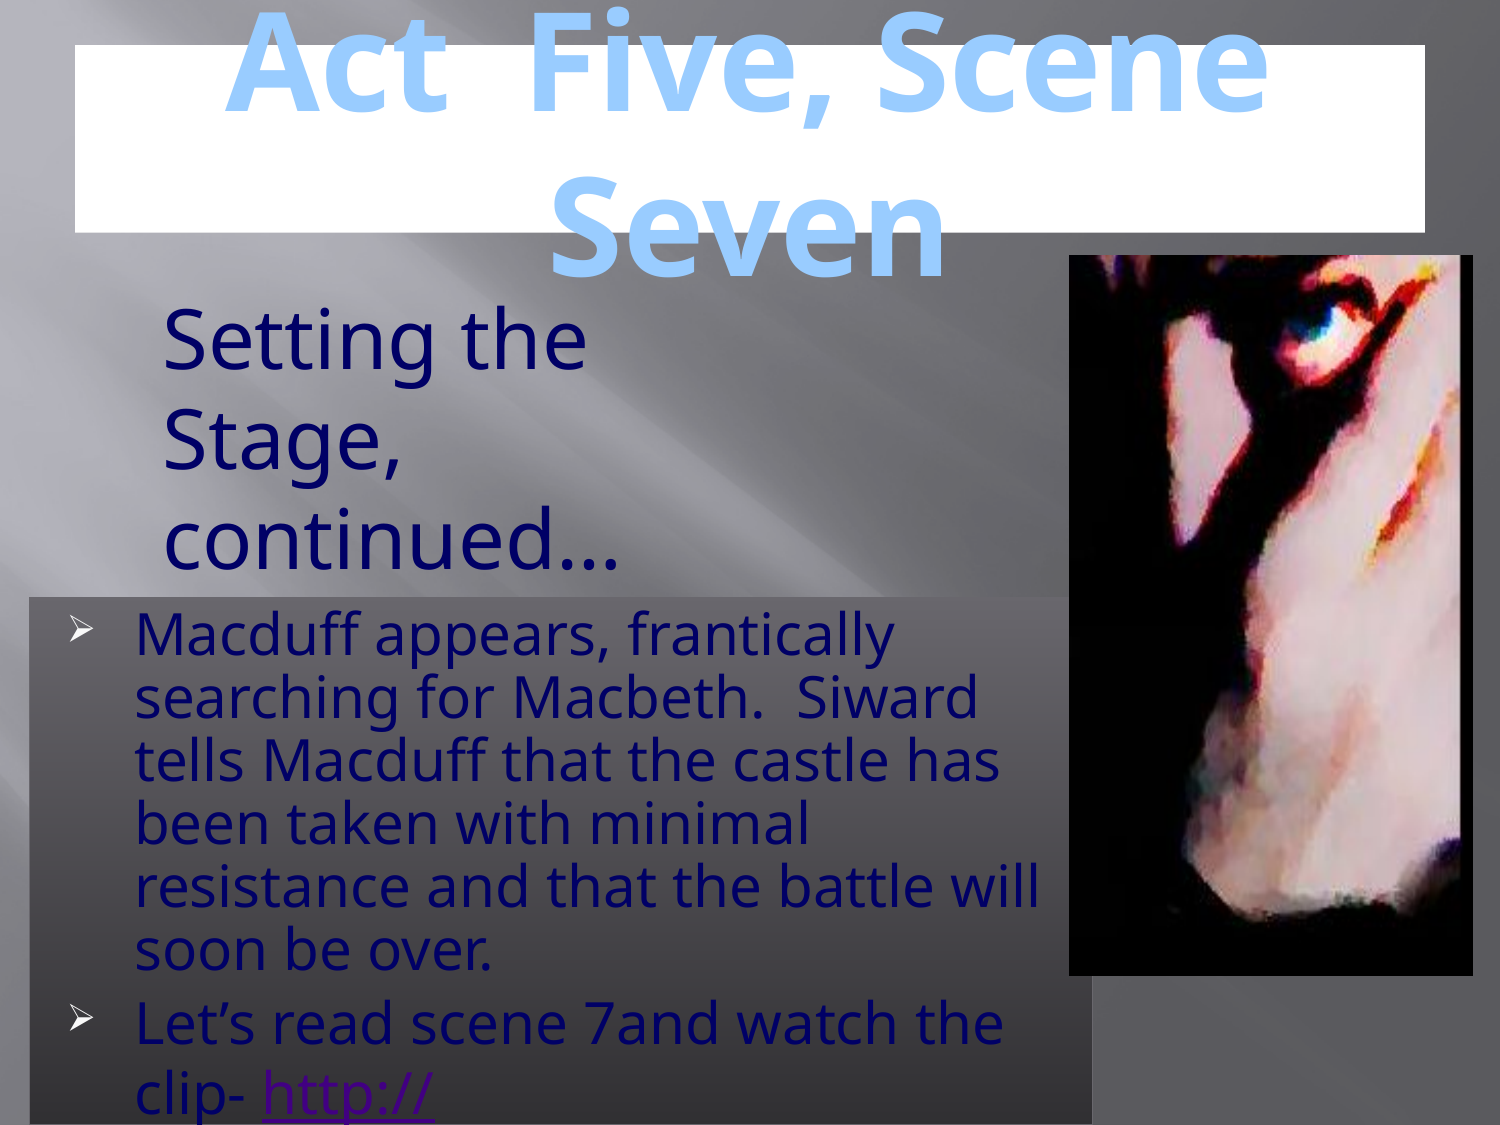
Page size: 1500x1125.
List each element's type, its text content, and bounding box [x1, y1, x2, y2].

list Macduff appears, frantically searching for Macbeth. Siward tells Macduff that the castle has been taken with minimal resistance and that the battle will soon be over. Let’s read scene 7and watch the clip- http://www.youtube.com/watch?v=Q8riYRDFp7A&feature=related (5:58-6:33) [29, 597, 1093, 1125]
title Act Five, Scene Seven [75, 45, 1425, 233]
text_box Setting the Stage, continued… [147, 278, 833, 594]
picture [1068, 255, 1474, 977]
